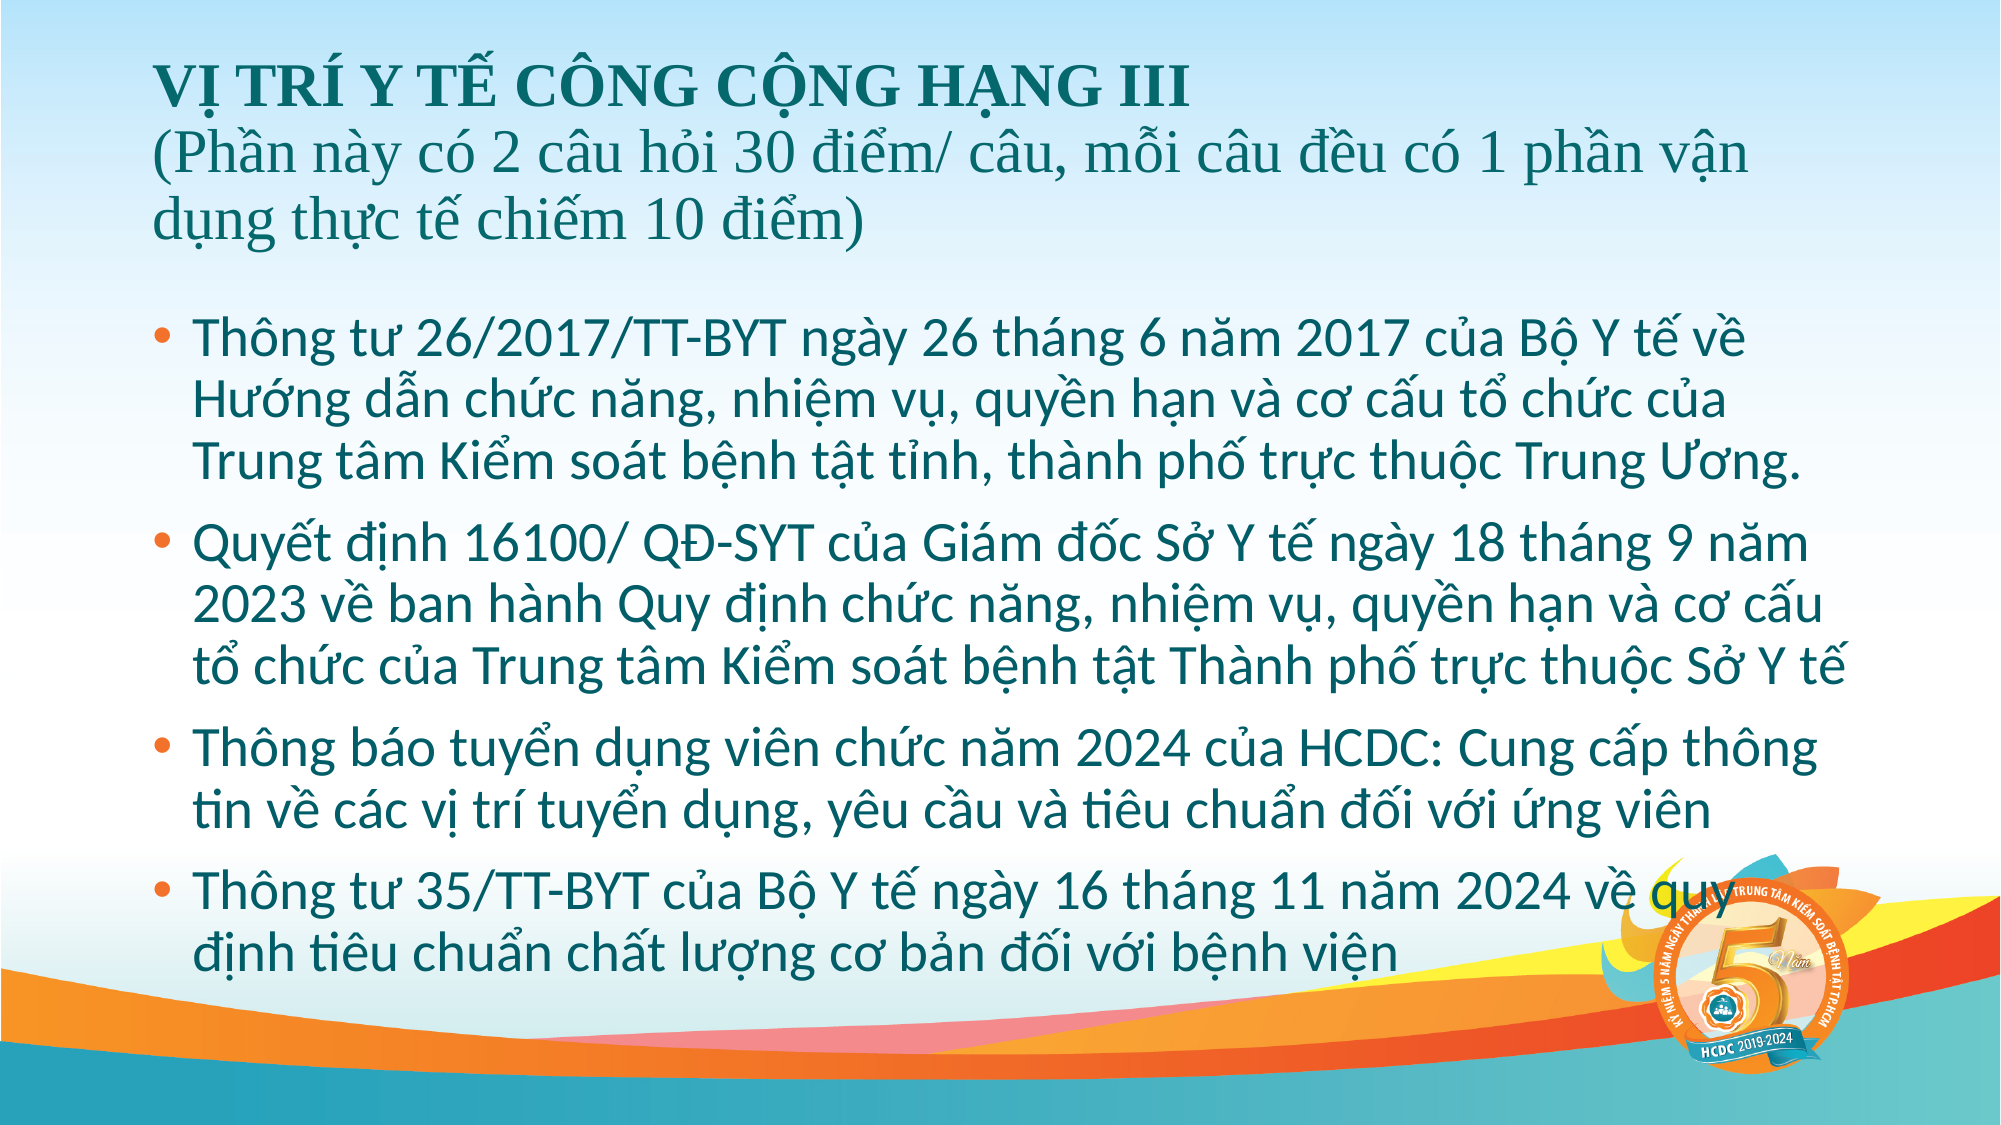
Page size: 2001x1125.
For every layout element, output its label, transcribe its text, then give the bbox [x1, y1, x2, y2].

title VỊ TRÍ Y TẾ CÔNG CỘNG HẠNG III (Phần này có 2 câu hỏi 30 điểm/ câu, mỗi câu đều có 1 phần vận dụng thực tế chiếm 10 điểm) [137, 44, 1863, 262]
list Thông tư 26/2017/TT-BYT ngày 26 tháng 6 năm 2017 của Bộ Y tế về Hướng dẫn chức năng, nhiệm vụ, quyền hạn và cơ cấu tổ chức của Trung tâm Kiểm soát bệnh tật tỉnh, thành phố trực thuộc Trung Ương. Quyết định 16100/ QĐ-SYT của Giám đốc Sở Y tế ngày 18 tháng 9 năm 2023 về ban hành Quy định chức năng, nhiệm vụ, quyền hạn và cơ cấu tổ chức của Trung tâm Kiểm soát bệnh tật Thành phố trực thuộc Sở Y tế Thông báo tuyển dụng viên chức năm 2024 của HCDC: Cung cấp thông tin về các vị trí tuyển dụng, yêu cầu và tiêu chuẩn đối với ứng viên Thông tư 35/TT-BYT của Bộ Y tế ngày 16 tháng 11 năm 2024 về quy định tiêu chuẩn chất lượng cơ bản đối với bệnh viện [137, 299, 1863, 1014]
picture [0, 0, 2001, 1125]
